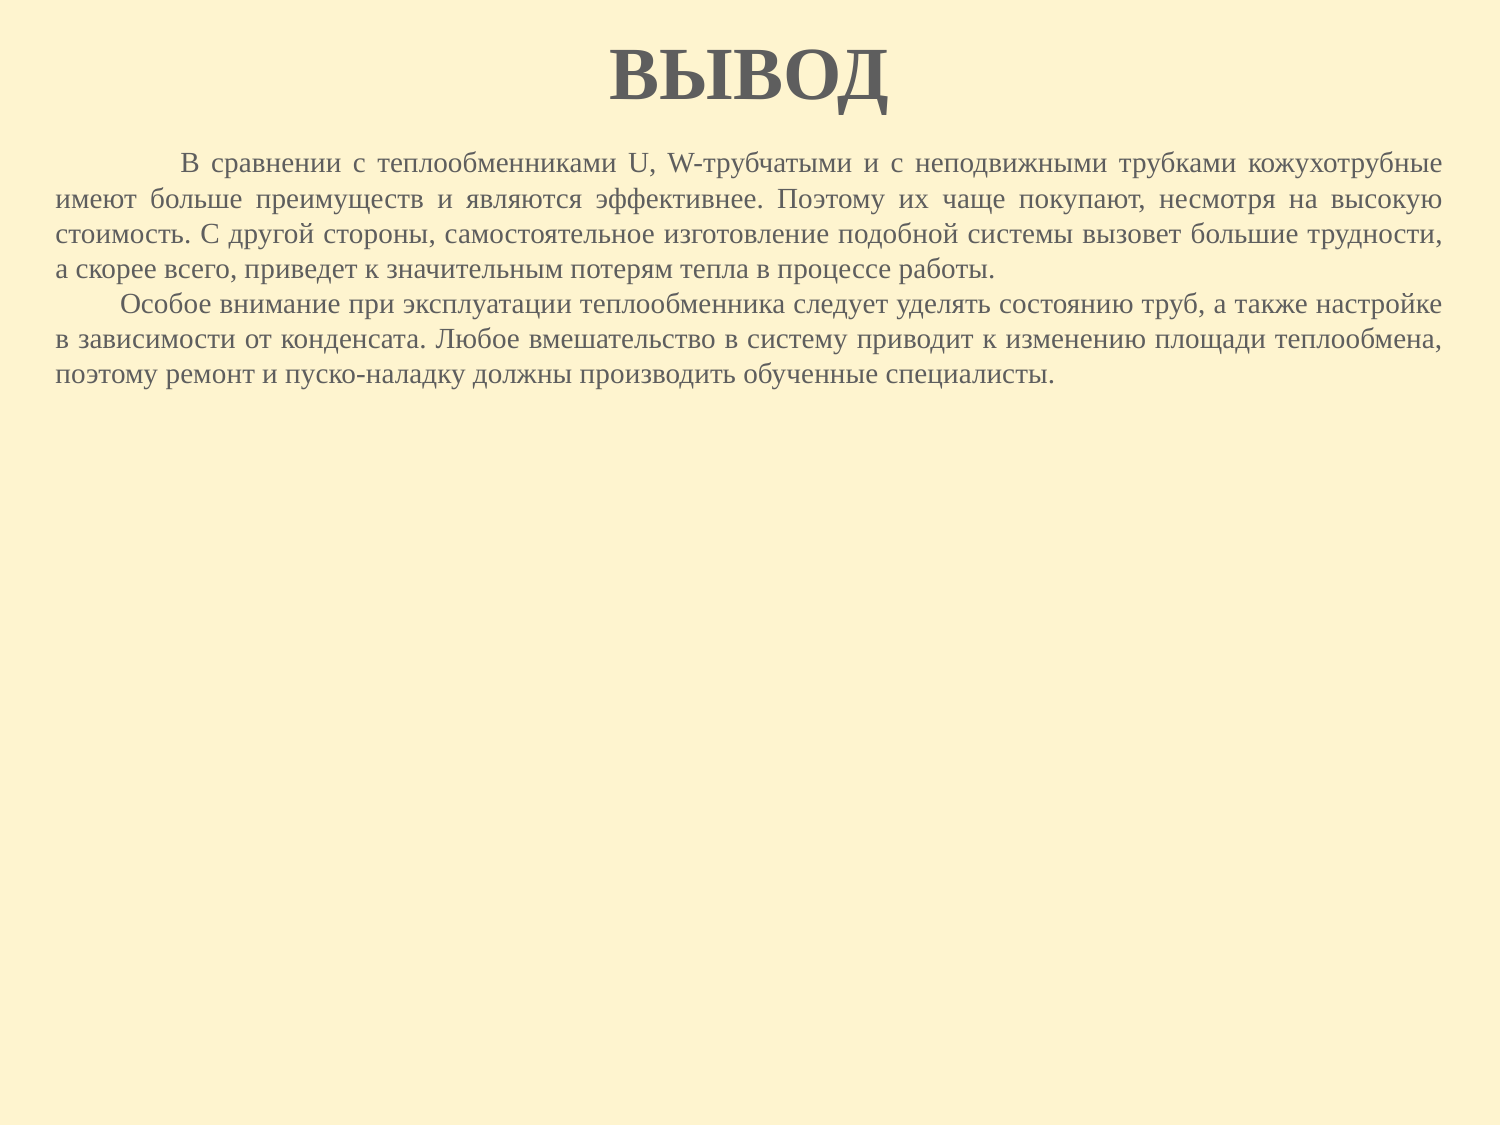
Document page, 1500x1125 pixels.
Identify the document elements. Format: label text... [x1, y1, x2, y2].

title ВЫВОД [112, 0, 1388, 90]
text_box В сравнении с теплообменниками U, W-трубчатыми и с неподвижными трубками кожухотрубные имеют больше преимуществ и являются эффективнее. Поэтому их чаще покупают, несмотря на высокую стоимость. С другой стороны, самостоятельное изготовление подобной системы вызовет большие трудности, а скорее всего, приведет к значительным потерям тепла в процессе работы. Особое внимание при эксплуатации теплообменника следует уделять состоянию труб, а также настройке в зависимости от конденсата. Любое вмешательство в систему приводит к изменению площади теплообмена, поэтому ремонт и пуско-наладку должны производить обученные специалисты. [40, 90, 1459, 397]
